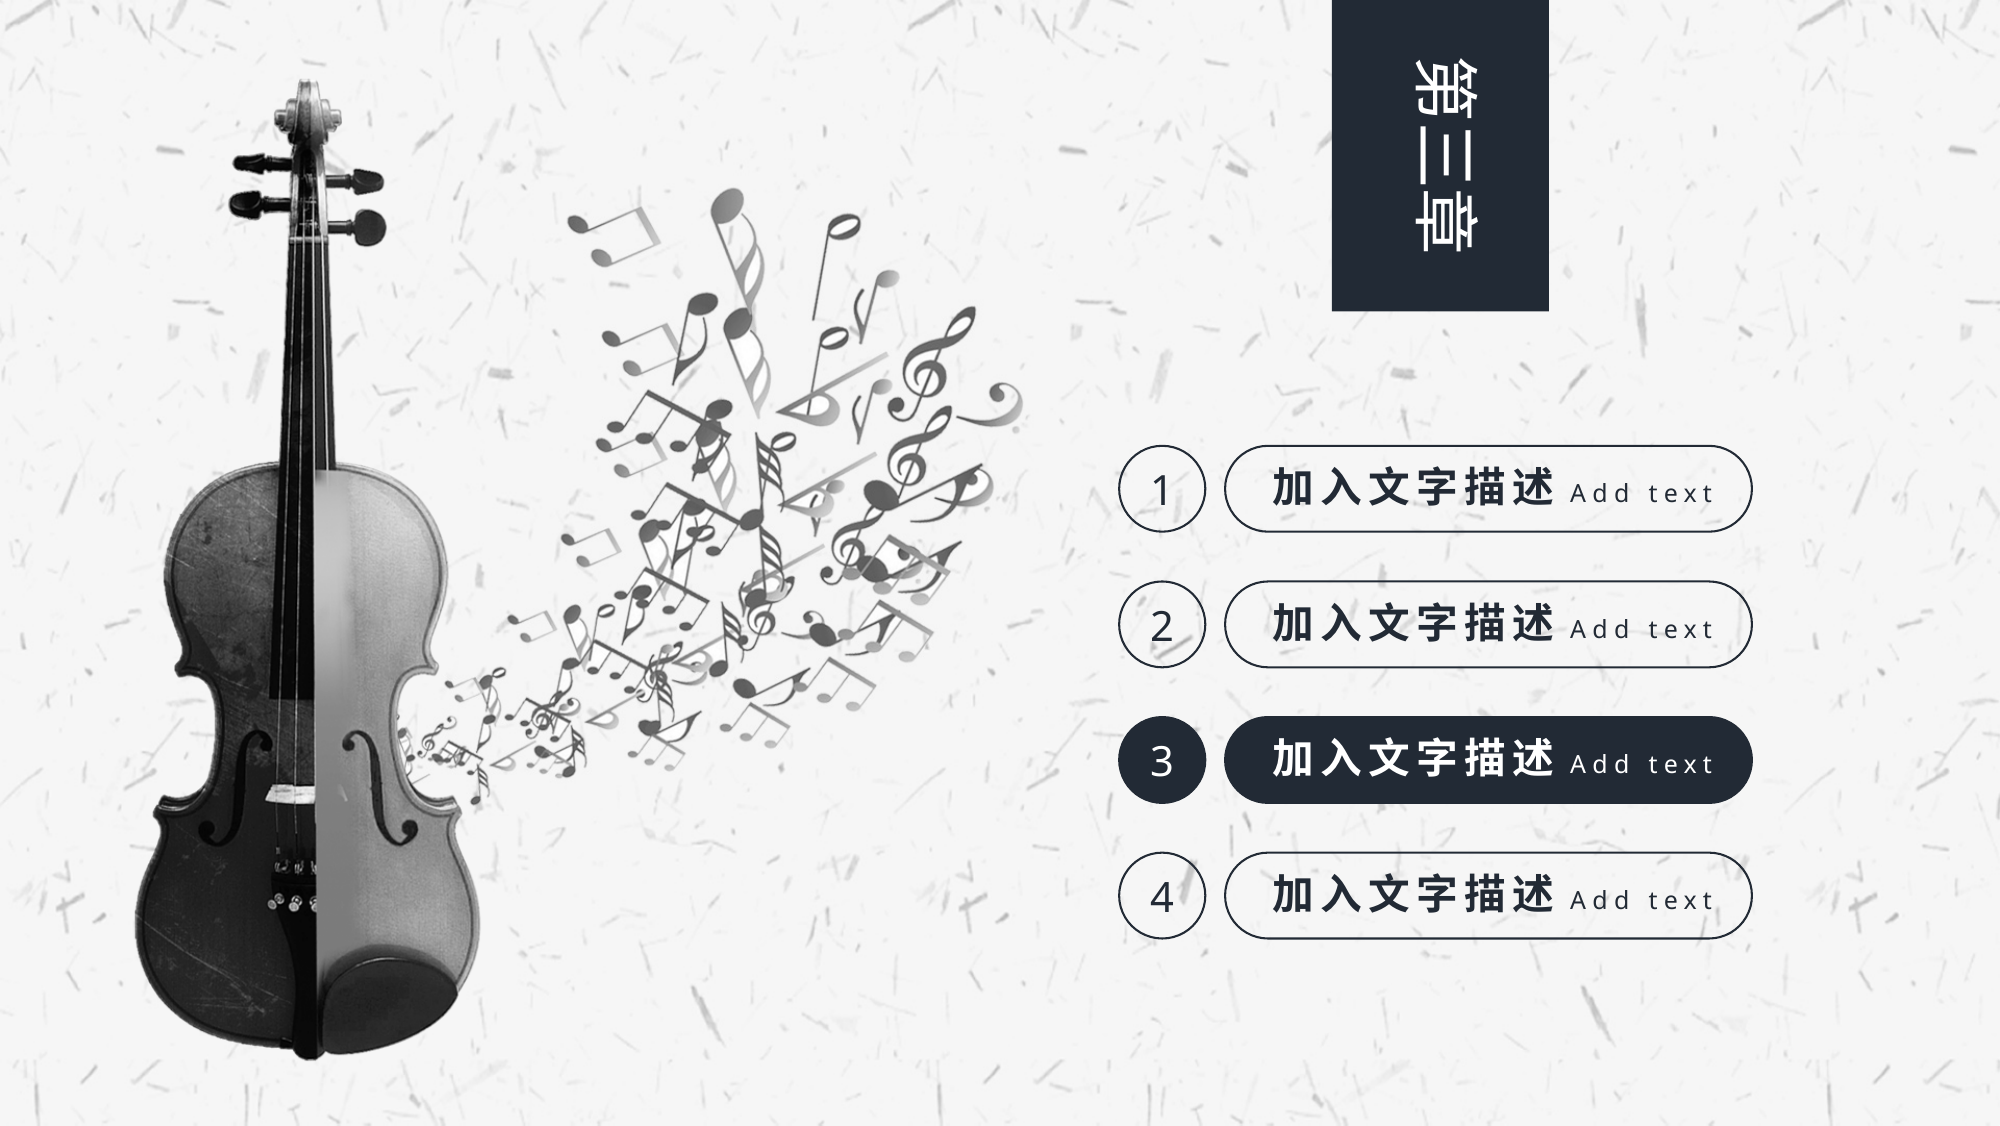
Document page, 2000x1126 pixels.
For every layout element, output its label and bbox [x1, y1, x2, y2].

text_box [1119, 581, 1752, 668]
text_box [1119, 717, 1752, 803]
text_box [1119, 445, 1752, 532]
text_box [1119, 852, 1752, 939]
picture [0, 0, 2000, 1126]
text_box [1331, 0, 1549, 312]
